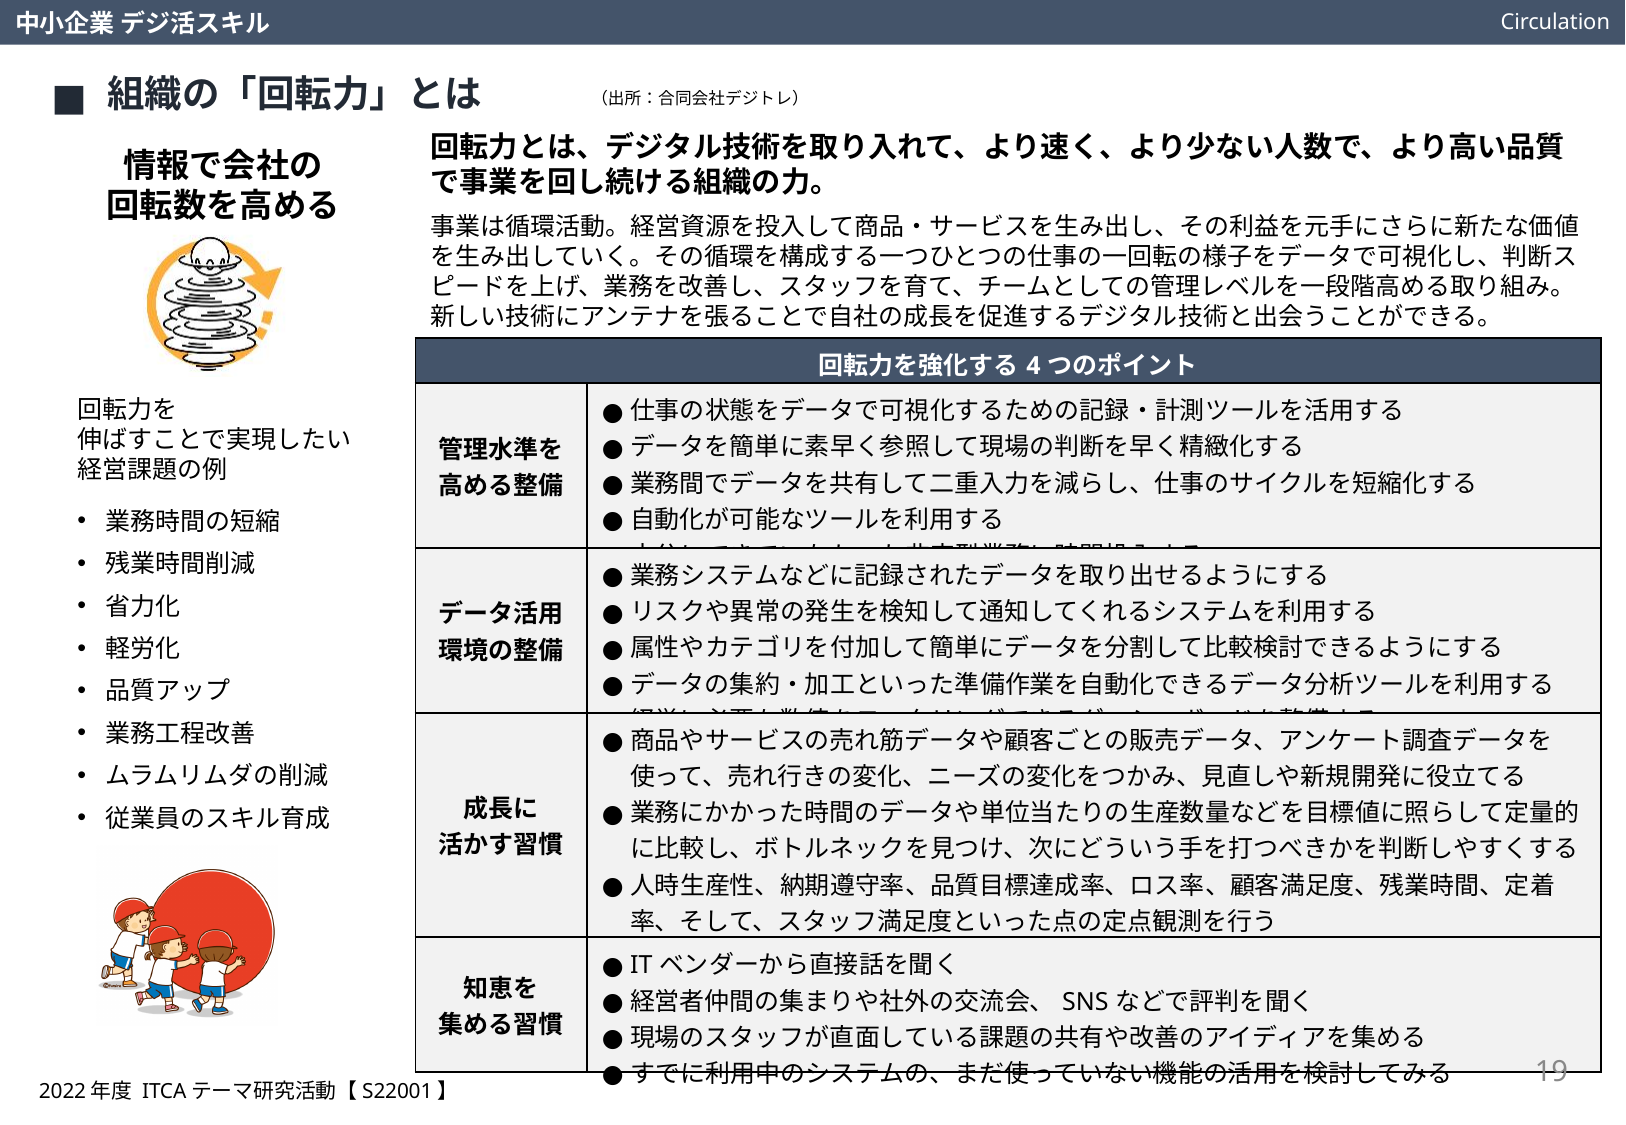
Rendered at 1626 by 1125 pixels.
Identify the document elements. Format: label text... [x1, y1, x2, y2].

text_box 情報で会社の 回転数を高める [62, 136, 384, 232]
table_header 回転力を強化する4つのポイント [416, 339, 1600, 382]
text_box Circulation [1438, 0, 1625, 42]
picture [142, 232, 294, 377]
text_box 回転力を 伸ばすことで実現したい 経営課題の例 [62, 385, 374, 491]
text_box 組織の「回転力」とは [36, 62, 1185, 123]
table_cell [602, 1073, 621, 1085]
text_box 中小企業 デジ活スキル [0, 0, 1625, 45]
text_box 業務時間の短縮 残業時間削減 省力化 軽労化 品質アップ 業務工程改善 ムラムリムダの削減 従業員のスキル育成 [62, 497, 415, 840]
table_cell データ活用 環境の整備 [416, 549, 586, 712]
table_cell 仕事の状態をデータで可視化するための記録・計測ツールを活用する データを簡単に素早く参照して現場の判断を早く精緻化する 業務間でデータを共有して二重入力を減らし、仕事のサイクルを短縮化する 自動化が可能なツールを利用する 十分にできていなかった非定型業務に時間投入する [588, 384, 1600, 547]
table_cell 管理水準を 高める整備 [416, 384, 586, 547]
table_cell 知恵を 集める習慣 [416, 938, 586, 1071]
table_cell 成長に 活かす習慣 [416, 714, 586, 936]
text_box （出所：合同会社デジトレ） [576, 80, 845, 116]
slide_number 19 [1217, 1042, 1584, 1103]
table_cell 業務システムなどに記録されたデータを取り出せるようにする リスクや異常の発生を検知して通知してくれるシステムを利用する 属性やカテゴリを付加して簡単にデータを分割して比較検討できるようにする データの集約・加工といった準備作業を自動化できるデータ分析ツールを利用する 経営に必要な数値をモニタリングできるダッシュボードを整備する [588, 549, 1600, 712]
table_cell 商品やサービスの売れ筋データや顧客ごとの販売データ、アンケート調査データを使って、売れ行きの変化、ニーズの変化をつかみ、見直しや新規開発に役立てる 業務にかかった時間のデータや単位当たりの生産数量などを目標値に照らして定量的に比較し、ボトルネックを見つけ、次にどういう手を打つべきかを判断しやすくする 人時生産性、納期遵守率、品質目標達成率、ロス率、顧客満足度、残業時間、定着率、そして、スタッフ満足度といった点の定点観測を行う 「スキルマップ」や「社内検定制度」を整備して、教育研修の目標を定量的に定める [588, 714, 1600, 936]
picture [96, 845, 278, 1027]
table_cell ITベンダーから直接話を聞く 経営者仲間の集まりや社外の交流会、SNSなどで評判を聞く 現場のスタッフが直面している課題の共有や改善のアイディアを集める すでに利用中のシステムの、まだ使っていない機能の活用を検討してみる [588, 938, 1600, 1071]
text_box 回転力とは、デジタル技術を取り入れて、より速く、より少ない人数で、より高い品質で事業を回し続ける組織の力。 事業は循環活動。経営資源を投入して商品・サービスを生み出し、その利益を元手にさらに新たな価値を生み出していく。その循環を構成する一つひとつの仕事の一回転の様子をデータで可視化し、判断スピードを上げ、業務を改善し、スタッフを育て、チームとしての管理レベルを一段階高める取り組み。新しい技術にアンテナを張ることで自社の成長を促進するデジタル技術と出会うことができる。 [415, 120, 1601, 337]
